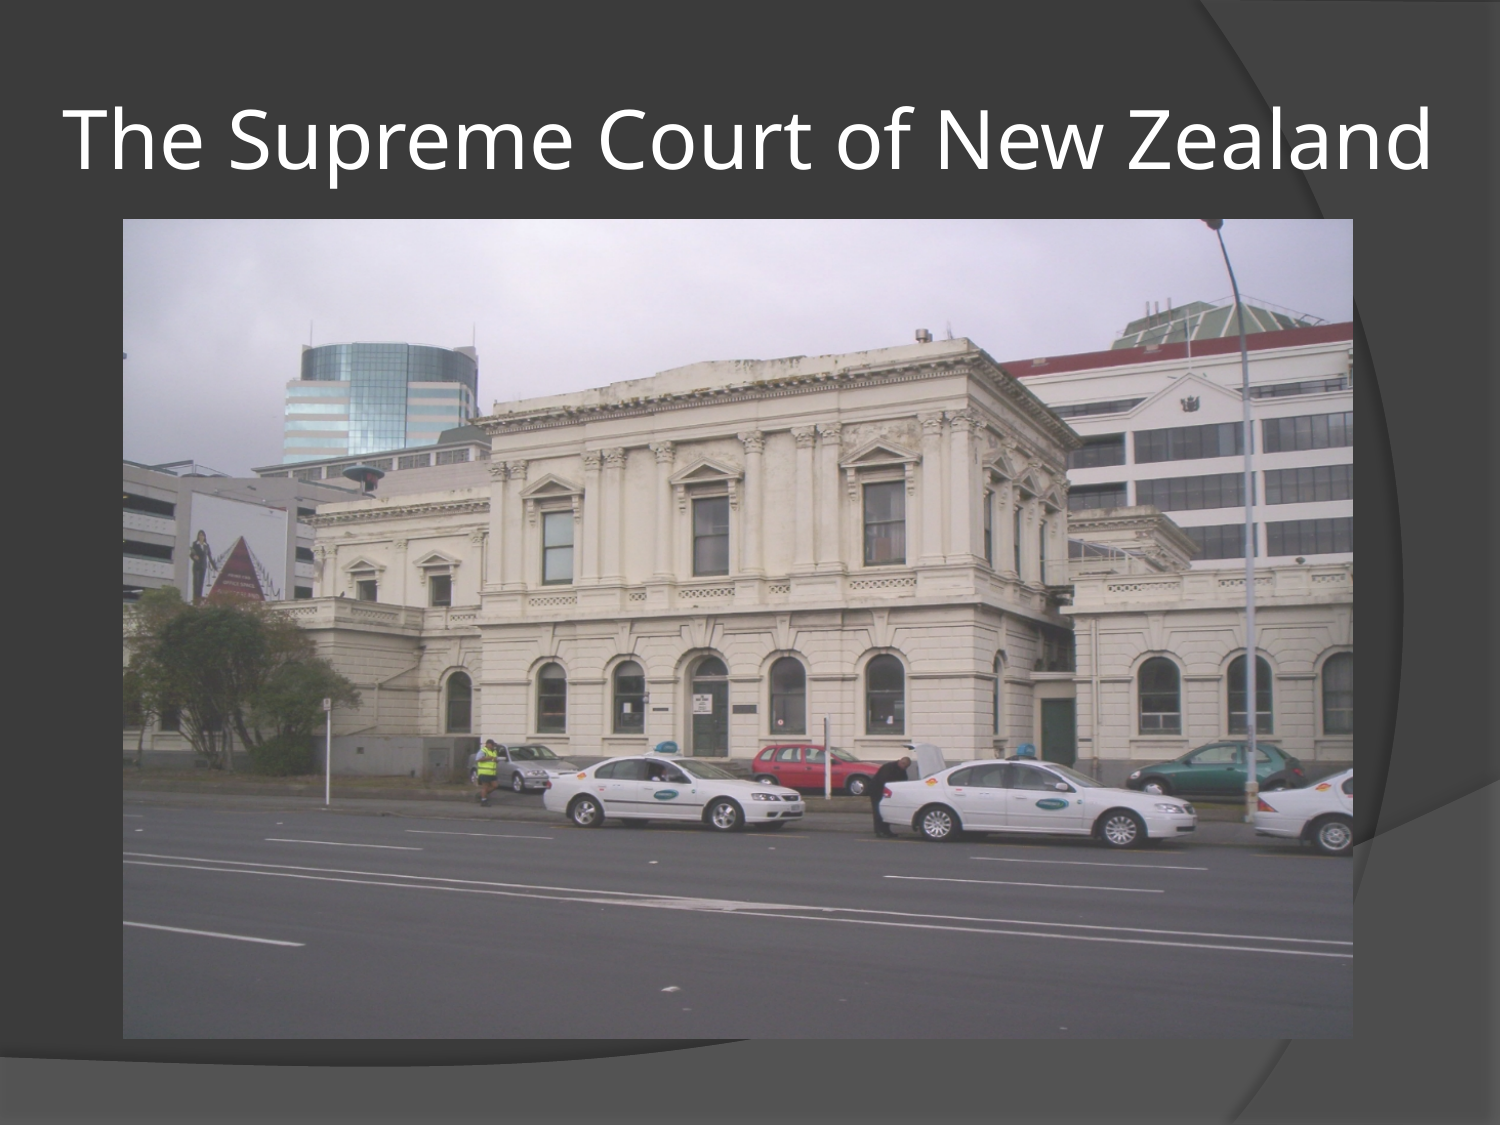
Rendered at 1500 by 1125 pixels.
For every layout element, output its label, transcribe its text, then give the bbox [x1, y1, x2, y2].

title The Supreme Court of New Zealand [0, 42, 1500, 231]
picture [123, 219, 1353, 1040]
